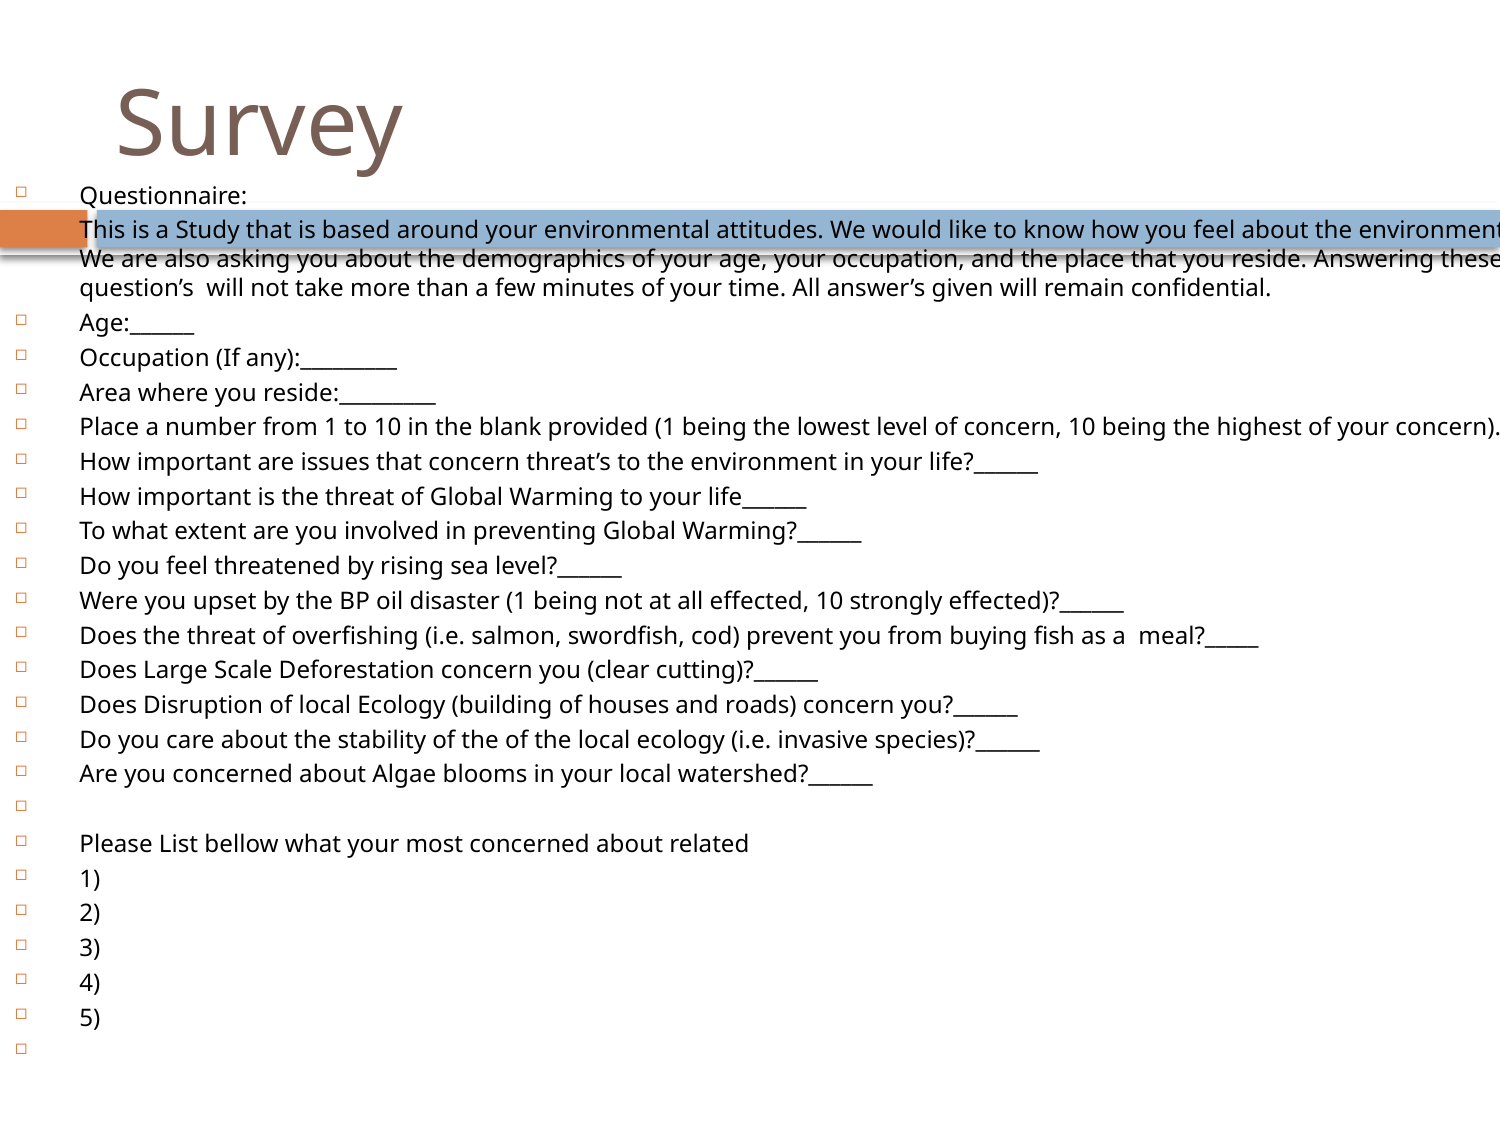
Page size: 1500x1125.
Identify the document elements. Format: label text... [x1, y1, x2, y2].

title Survey [100, 37, 1438, 172]
list Questionnaire: This is a Study that is based around your environmental attitudes. We would like to know how you feel about the environment. We are also asking you about the demographics of your age, your occupation, and the place that you reside. Answering these question’s will not take more than a few minutes of your time. All answer’s given will remain confidential. Age:______ Occupation (If any):_________ Area where you reside:_________ Place a number from 1 to 10 in the blank provided (1 being the lowest level of concern, 10 being the highest of your concern). How important are issues that concern threat’s to the environment in your life?______ How important is the threat of Global Warming to your life______ To what extent are you involved in preventing Global Warming?______ Do you feel threatened by rising sea level?______ Were you upset by the BP oil disaster (1 being not at all effected, 10 strongly effected)?______ Does the threat of overfishing (i.e. salmon, swordfish, cod) prevent you from buying fish as a meal?_____ Does Large Scale Deforestation concern you (clear cutting)?______ Does Disruption of local Ecology (building of houses and roads) concern you?______ Do you care about the stability of the of the local ecology (i.e. invasive species)?______ Are you concerned about Algae blooms in your local watershed?______ Please List bellow what your most concerned about related 1) 2) 3) 4) 5) [0, 172, 1500, 1094]
